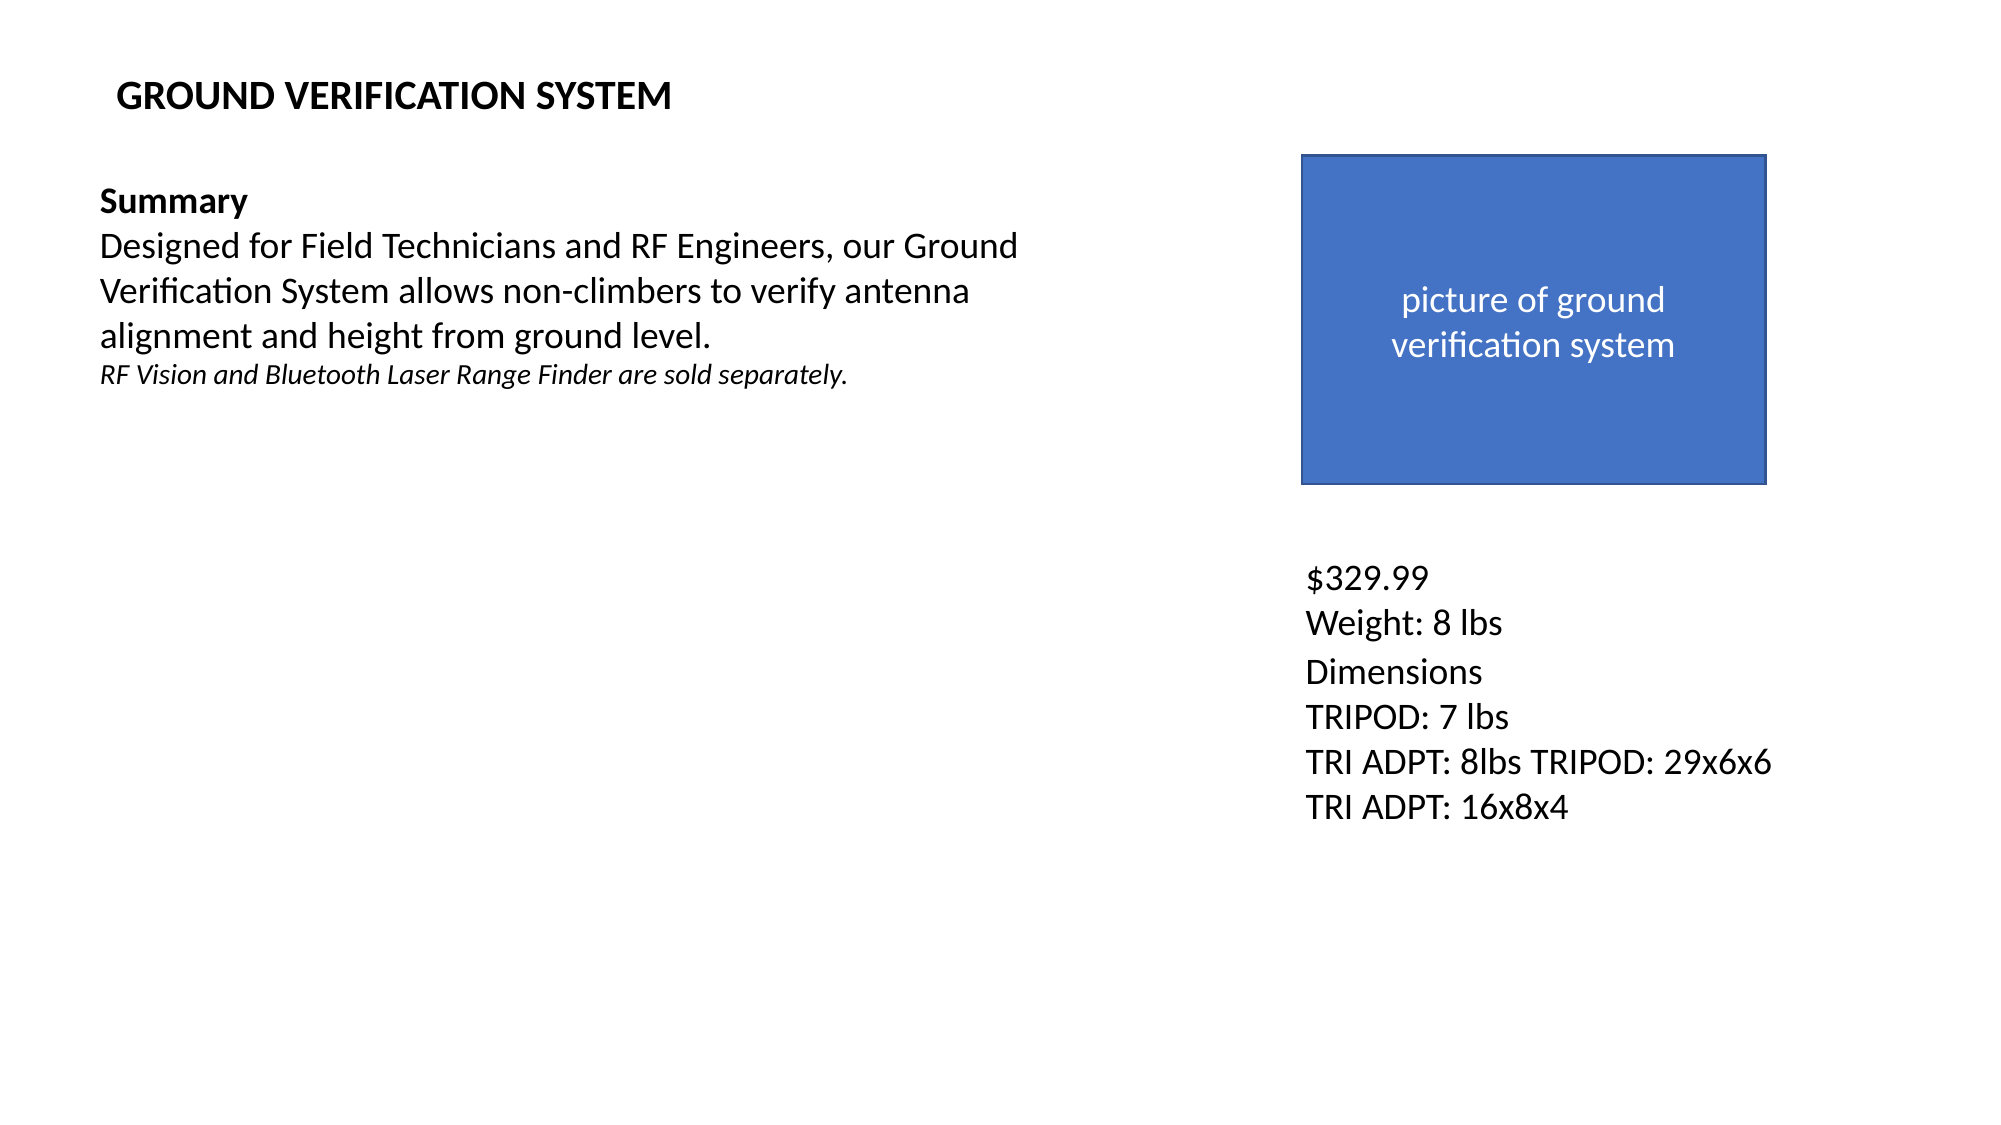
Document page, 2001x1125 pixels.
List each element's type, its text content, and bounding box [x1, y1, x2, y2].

text_box Summary Designed for Field Technicians and RF Engineers, our Ground Verification System allows non-climbers to verify antenna alignment and height from ground level. RF Vision and Bluetooth Laser Range Finder are sold separately. [85, 168, 1118, 399]
text_box $329.99 Weight: 8 lbs [1290, 545, 1818, 639]
text_box picture of ground verification system [1301, 154, 1767, 485]
text_box Dimensions TRIPOD: 7 lbs TRI ADPT: 8lbs TRIPOD: 29x6x6 TRI ADPT: 16x8x4 [1290, 639, 2000, 835]
text_box GROUND VERIFICATION SYSTEM [101, 60, 812, 126]
